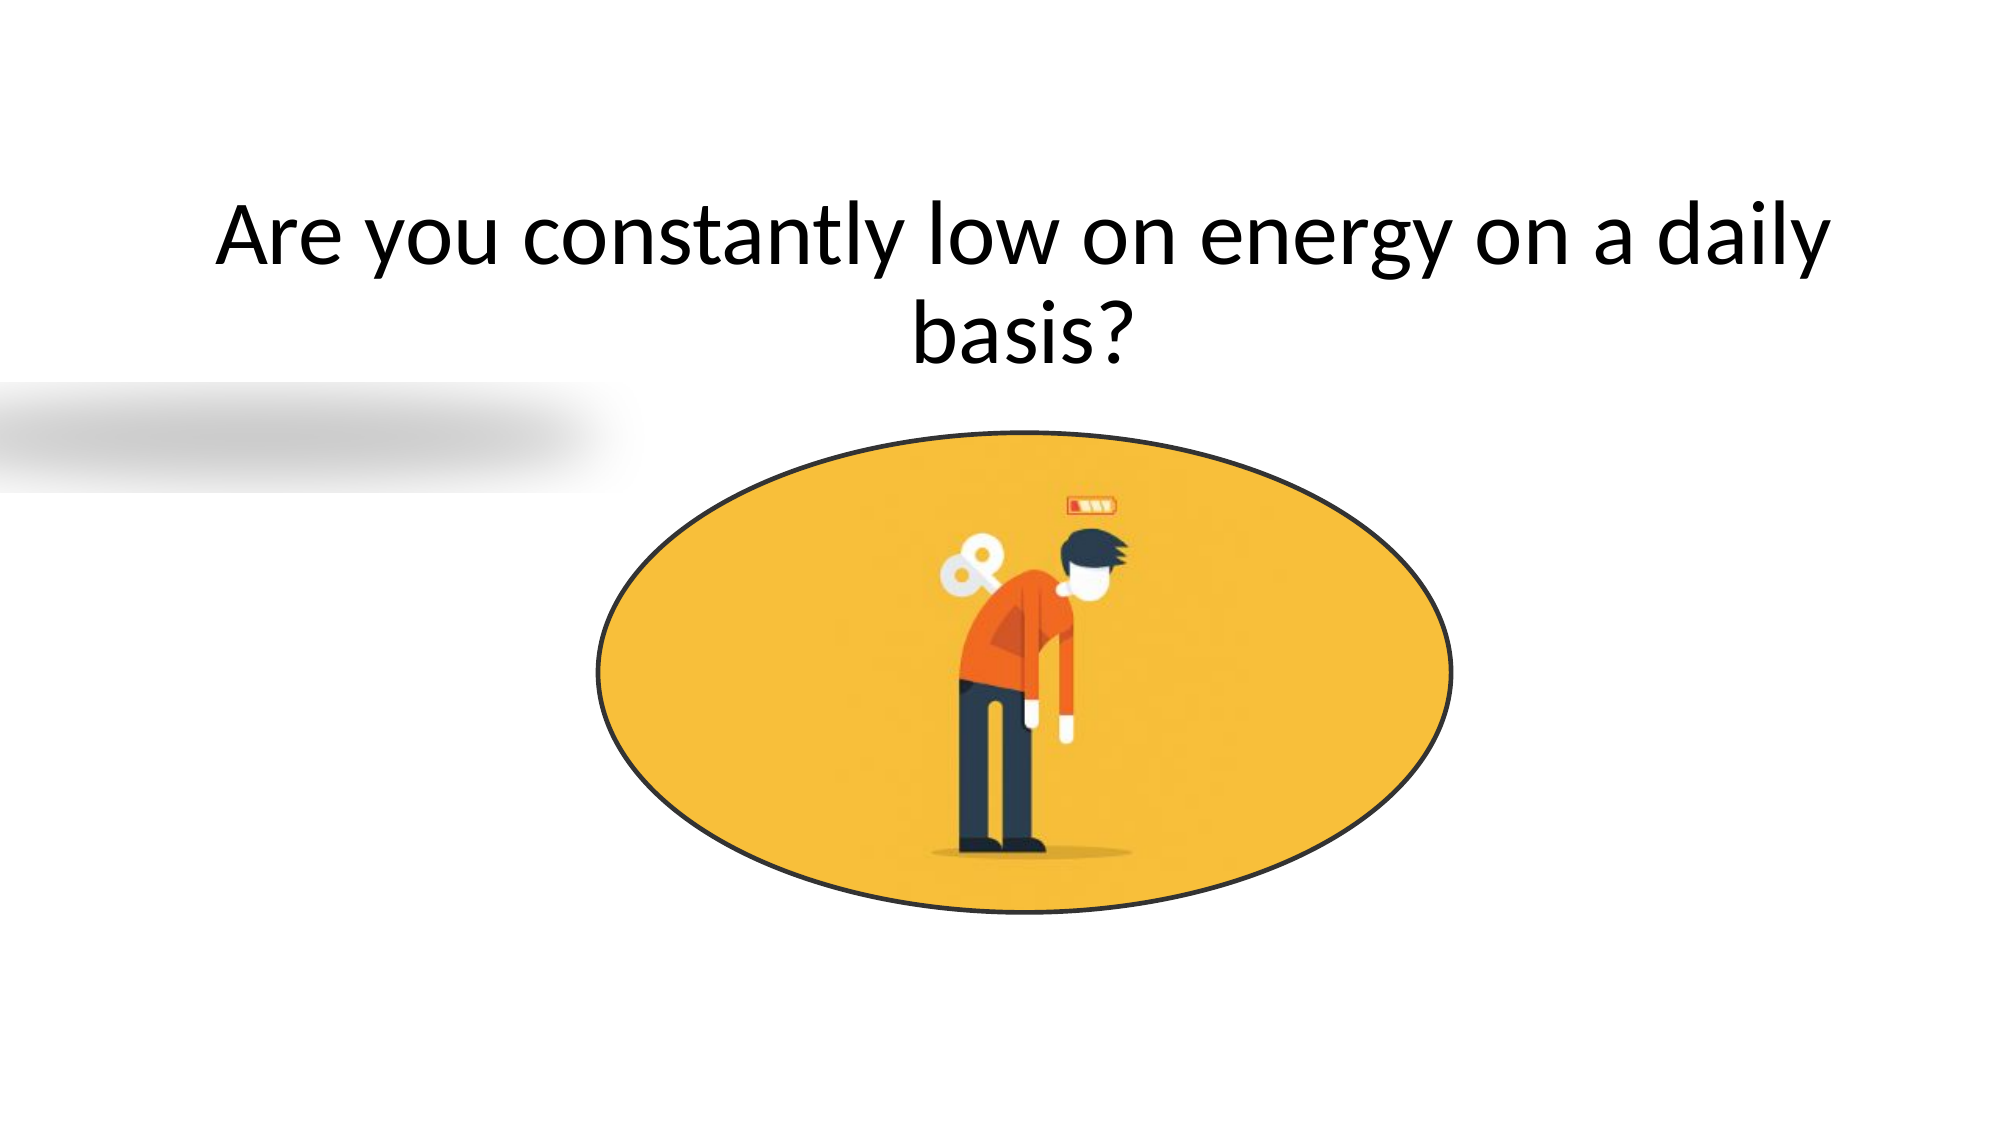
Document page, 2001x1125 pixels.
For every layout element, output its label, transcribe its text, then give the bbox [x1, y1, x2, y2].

picture [597, 432, 1452, 913]
list Are you constantly low on energy on a daily basis? [166, 177, 1883, 718]
